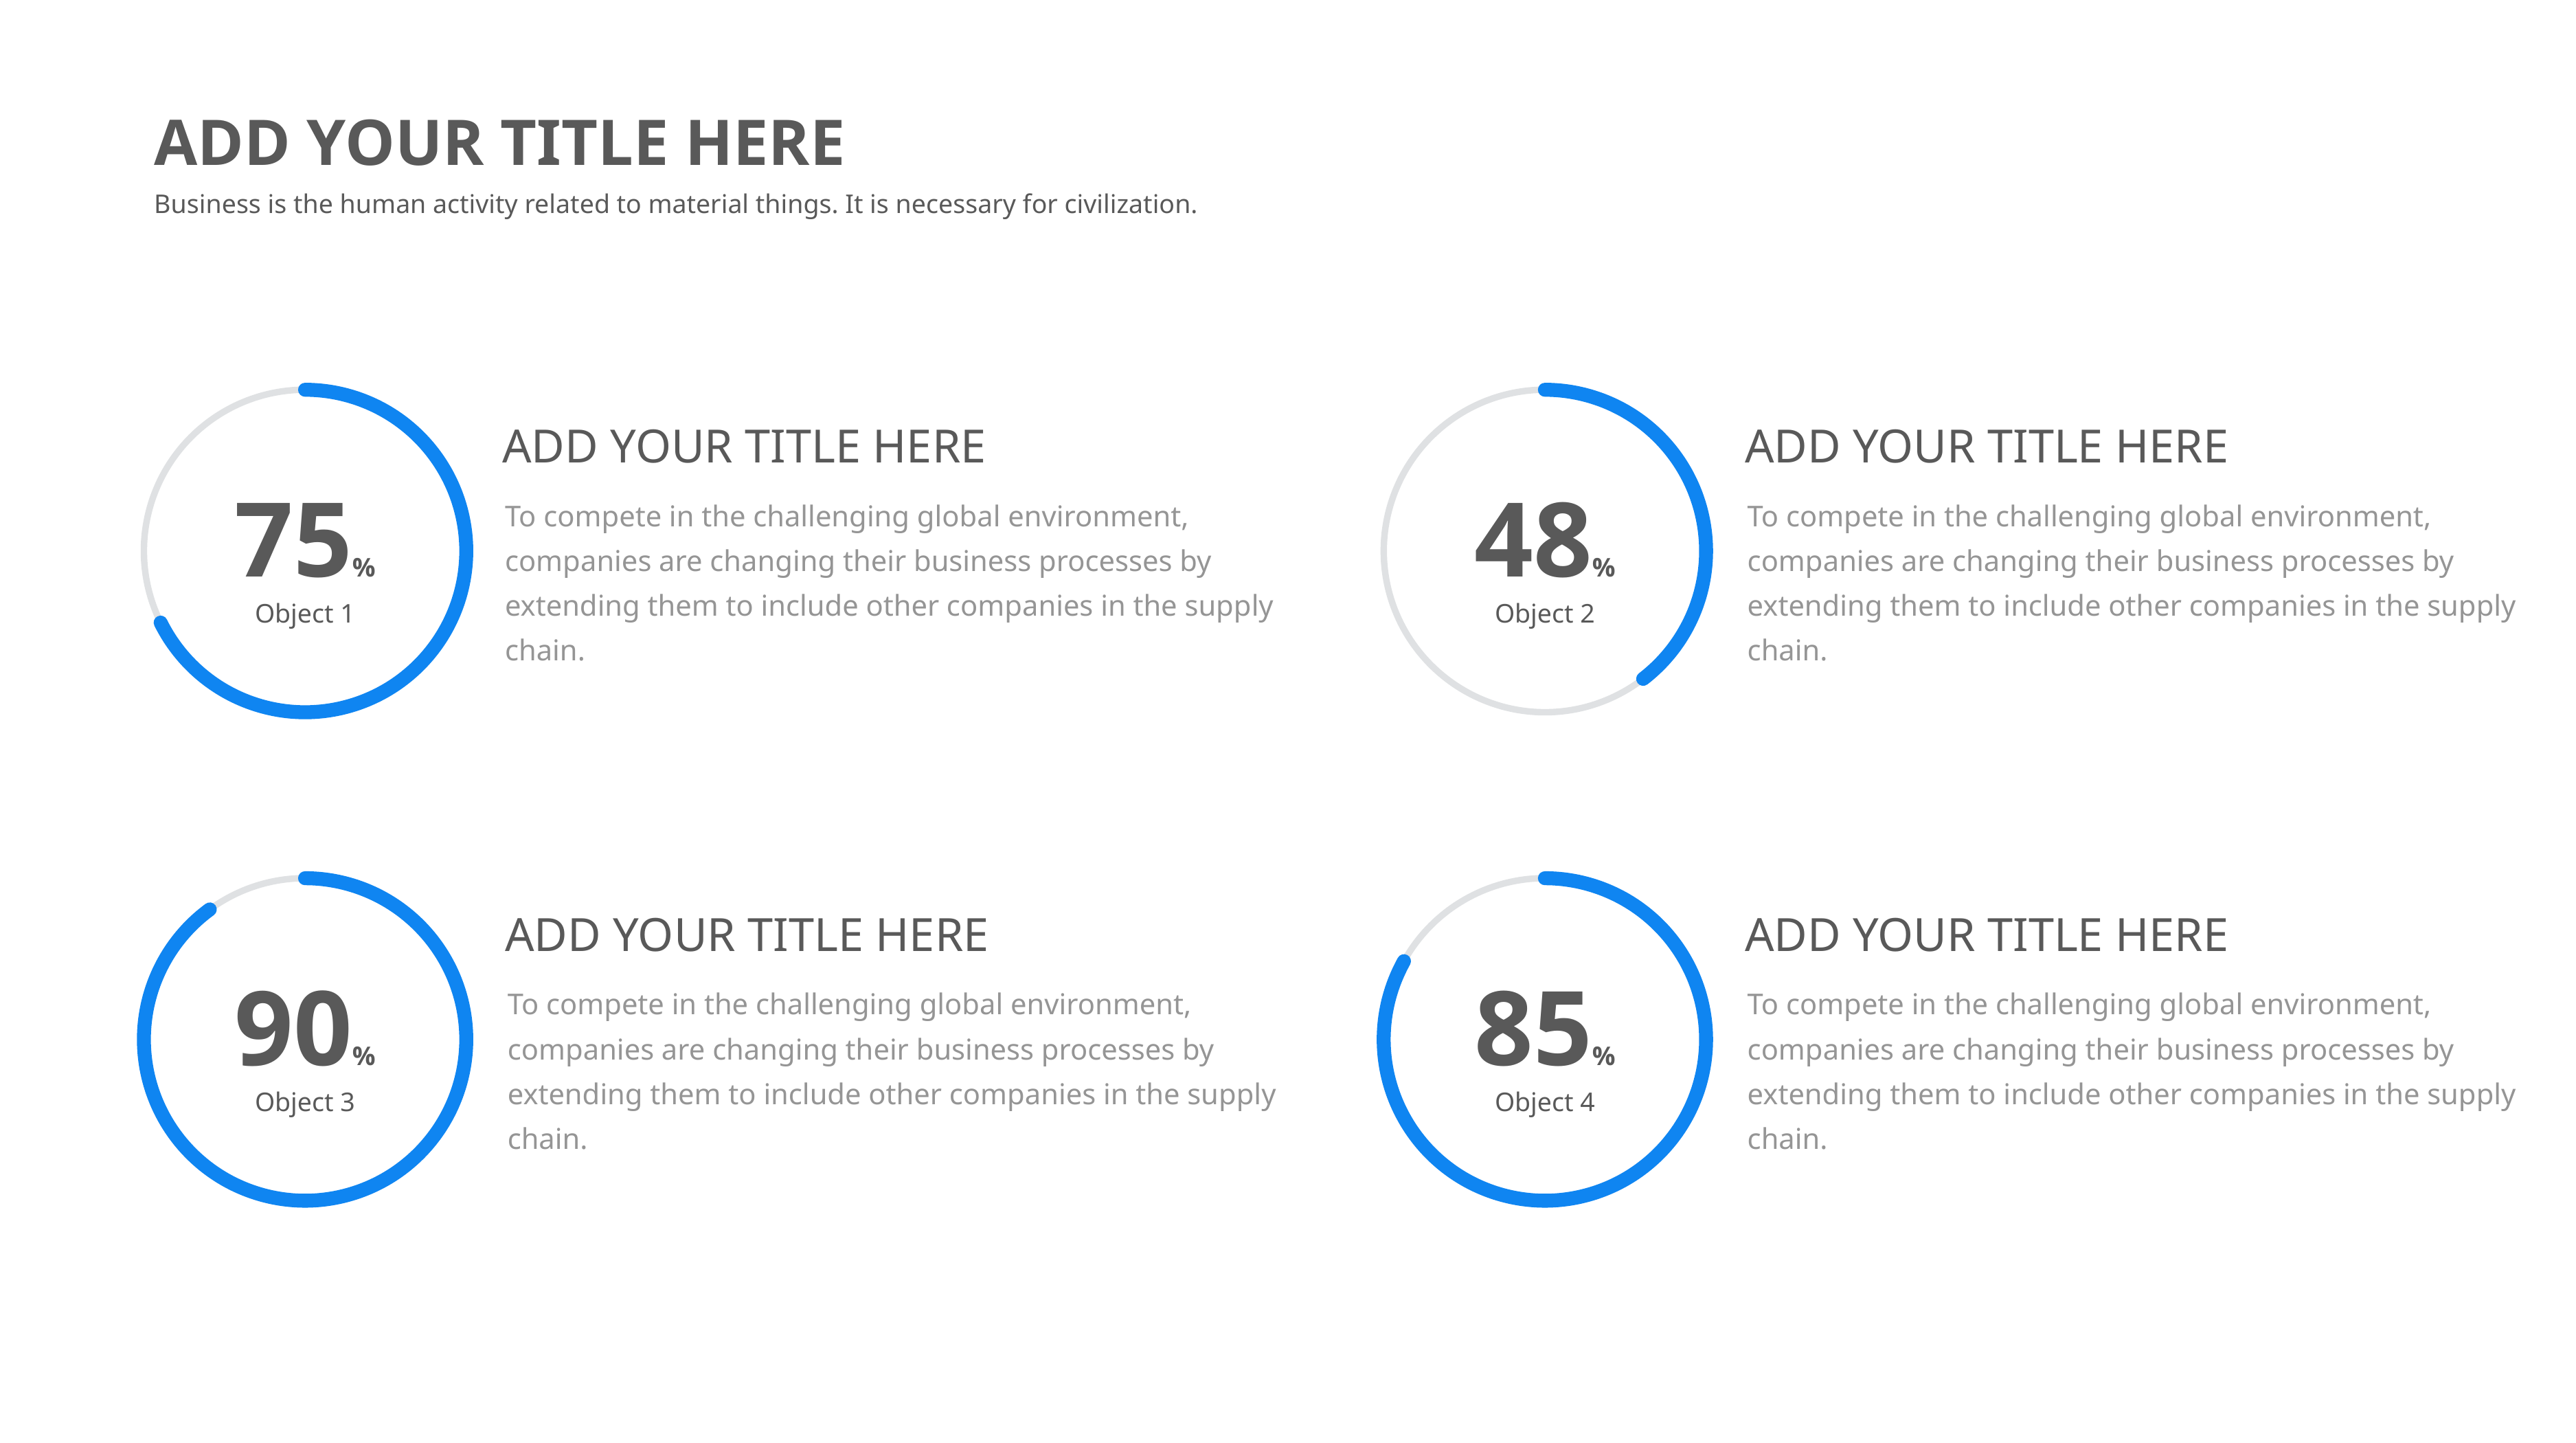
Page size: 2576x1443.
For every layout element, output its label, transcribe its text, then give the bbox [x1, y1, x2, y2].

text_box ADD YOUR TITLE HERE [495, 390, 1288, 482]
text_box [1544, 390, 1706, 679]
text_box [1383, 878, 1706, 1201]
text_box ADD YOUR TITLE HERE [1737, 390, 2531, 482]
text_box Business is the human activity related to material things. It is necessary for civilization. [144, 166, 1257, 223]
text_box ADD YOUR TITLE HERE [497, 877, 1291, 970]
text_box 48% Object 2 [1383, 390, 1643, 713]
text_box [160, 390, 466, 713]
text_box [144, 878, 466, 1201]
text_box 75% Object 1 [144, 390, 305, 623]
text_box 90% Object 3 [210, 878, 305, 1038]
text_box ADD YOUR TITLE HERE [144, 59, 1121, 166]
text_box To compete in the challenging global environment, companies are changing their business processes by extending them to include other companies in the supply chain. [497, 970, 1291, 1160]
text_box To compete in the challenging global environment, companies are changing their business processes by extending them to include other companies in the supply chain. [1737, 482, 2531, 672]
text_box 85% Object 4 [1404, 878, 1544, 1038]
text_box To compete in the challenging global environment, companies are changing their business processes by extending them to include other companies in the supply chain. [495, 482, 1288, 672]
text_box ADD YOUR TITLE HERE [1737, 877, 2531, 970]
text_box To compete in the challenging global environment, companies are changing their business processes by extending them to include other companies in the supply chain. [1737, 970, 2531, 1160]
